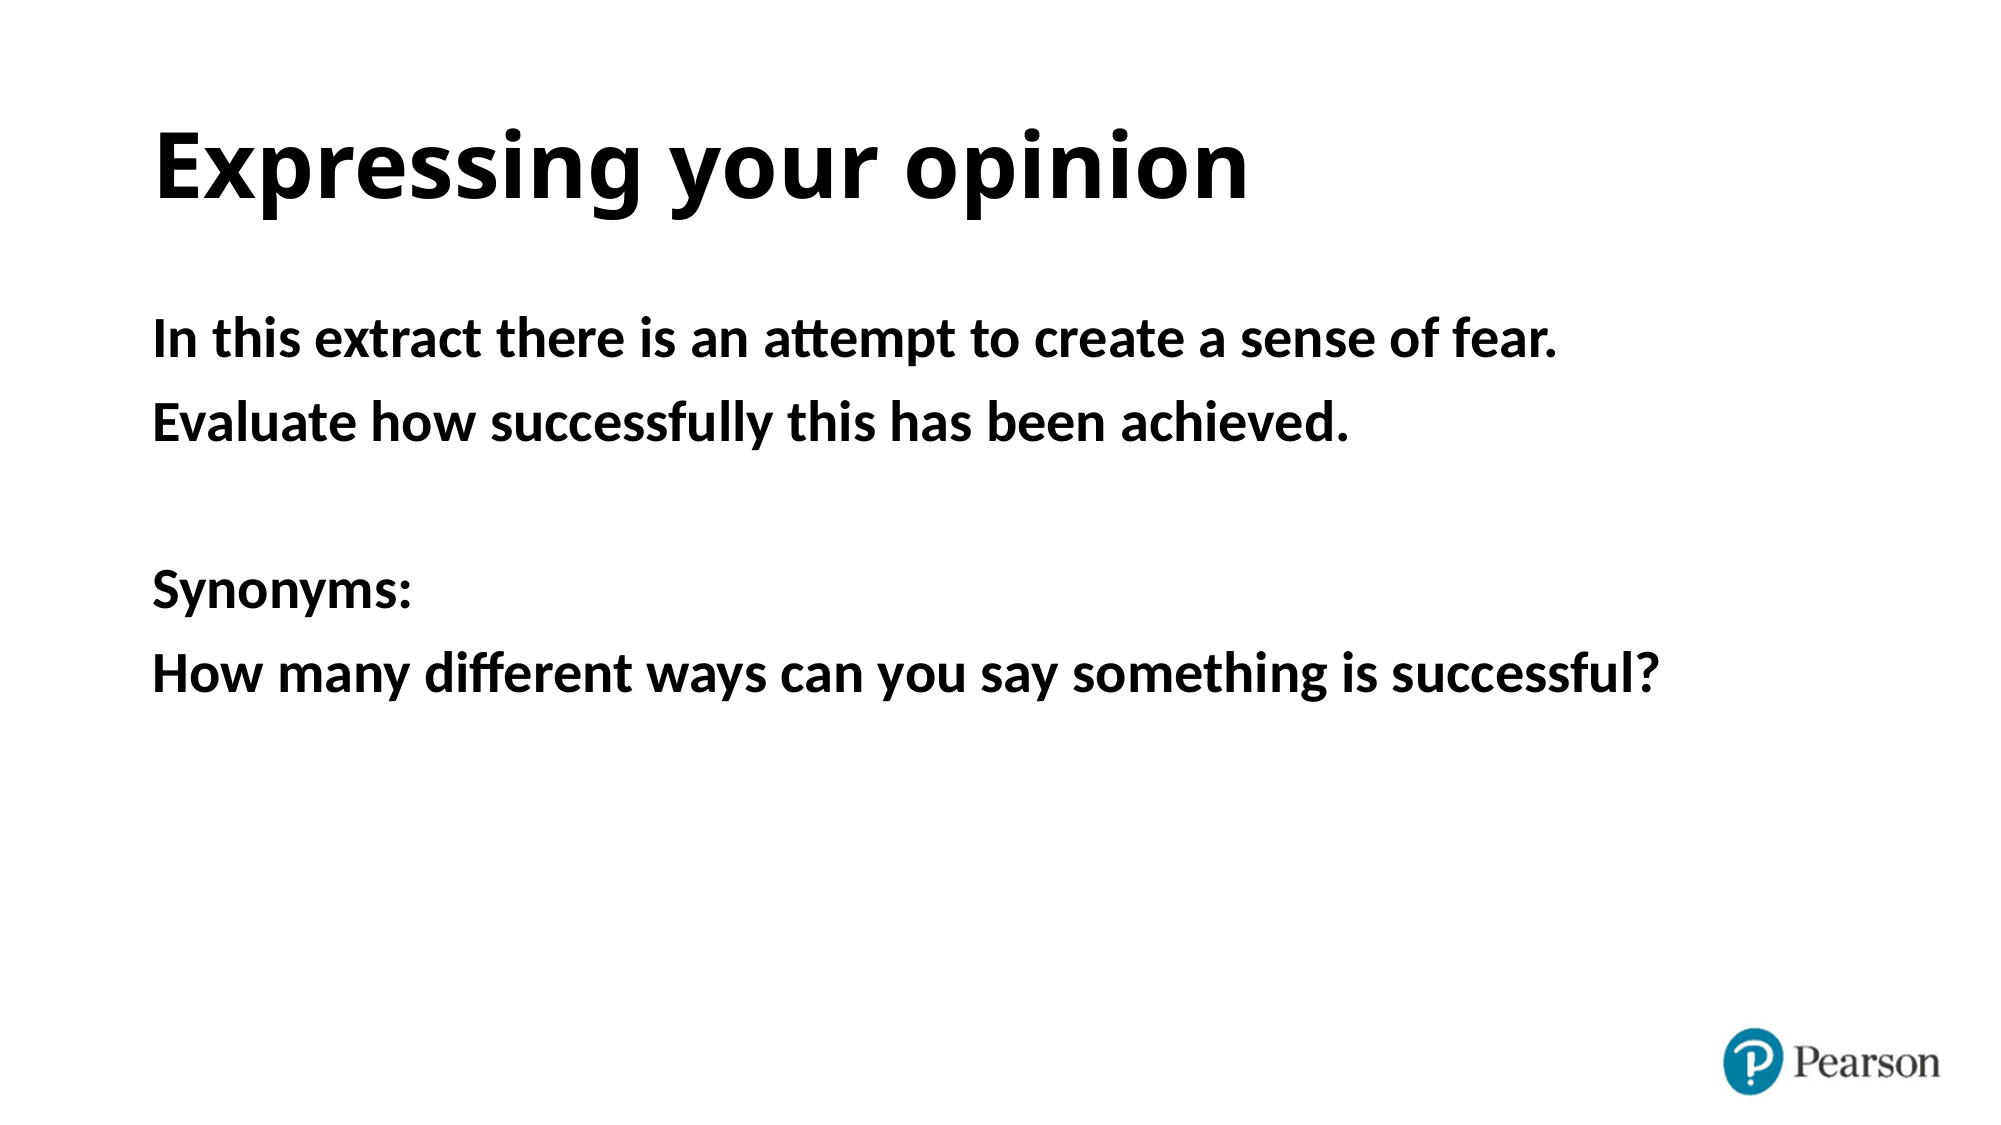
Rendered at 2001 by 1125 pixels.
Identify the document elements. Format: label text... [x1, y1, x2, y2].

title Expressing your opinion [137, 59, 1863, 278]
picture [1713, 1013, 1951, 1106]
list In this extract there is an attempt to create a sense of fear. Evaluate how successfully this has been achieved. Synonyms: How many different ways can you say something is successful? [137, 299, 1863, 1014]
